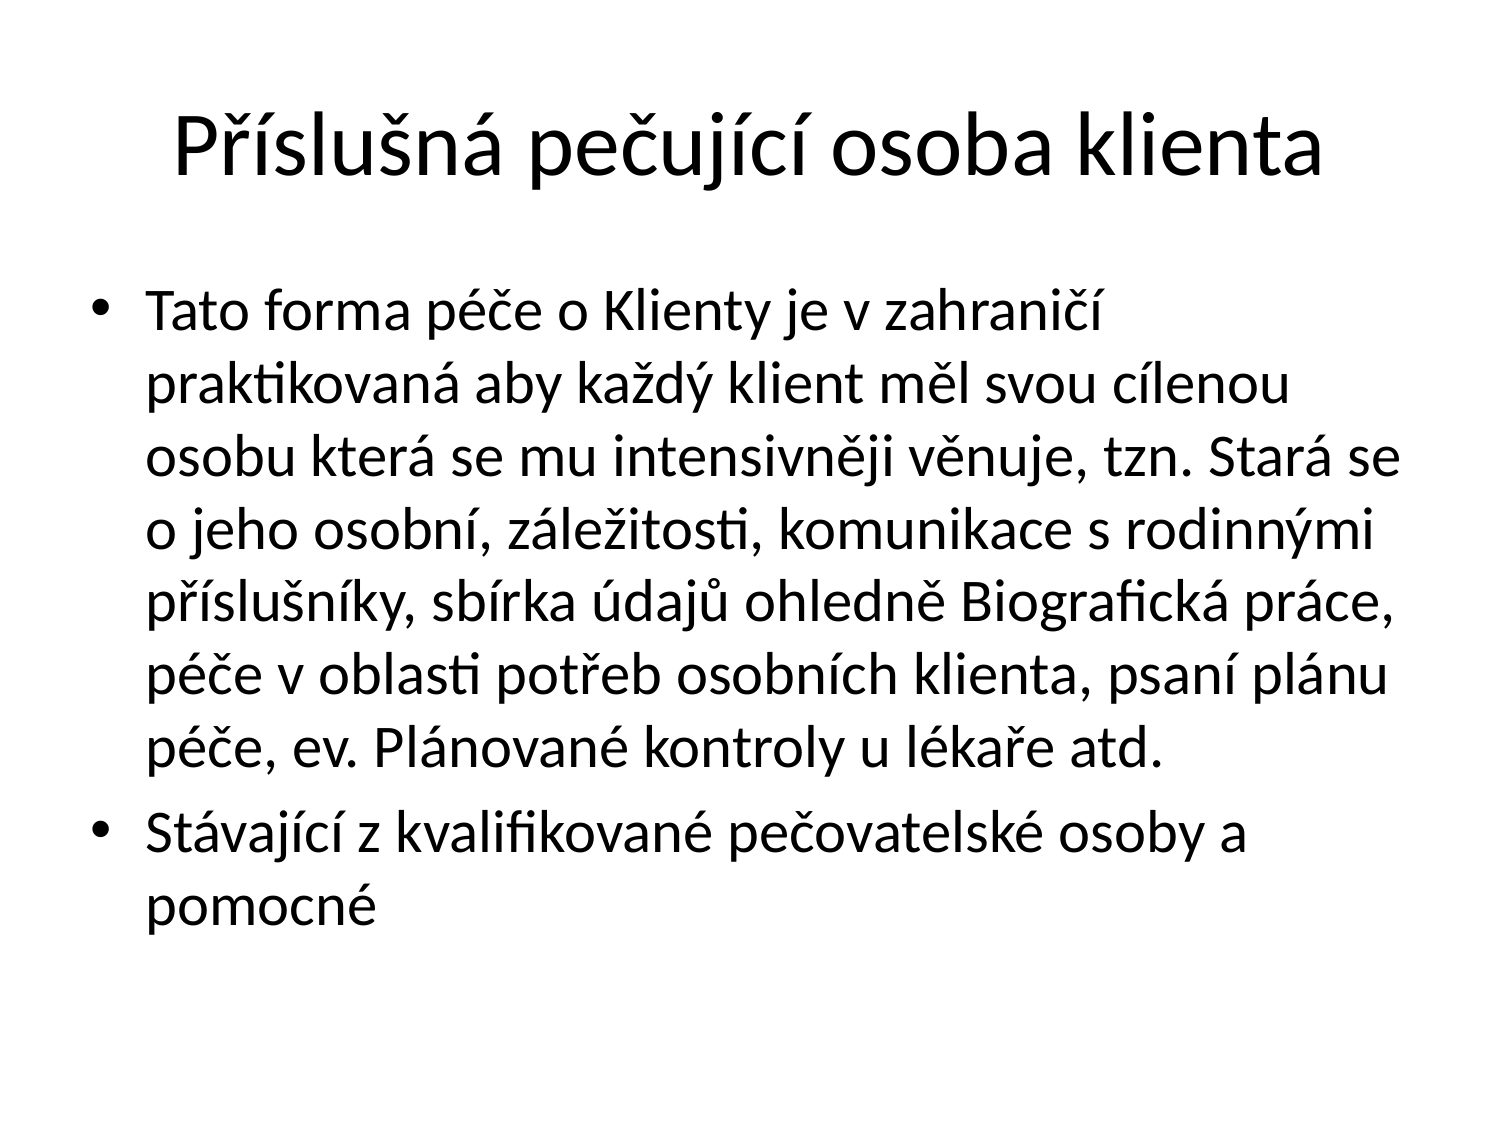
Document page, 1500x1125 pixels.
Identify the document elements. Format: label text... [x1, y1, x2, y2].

list Tato forma péče o Klienty je v zahraničí praktikovaná aby každý klient měl svou cílenou osobu která se mu intensivněji věnuje, tzn. Stará se o jeho osobní, záležitosti, komunikace s rodinnými příslušníky, sbírka údajů ohledně Biografická práce, péče v oblasti potřeb osobních klienta, psaní plánu péče, ev. Plánované kontroly u lékaře atd. Stávající z kvalifikované pečovatelské osoby a pomocné [75, 262, 1425, 1005]
title Příslušná pečující osoba klienta [75, 45, 1425, 233]
